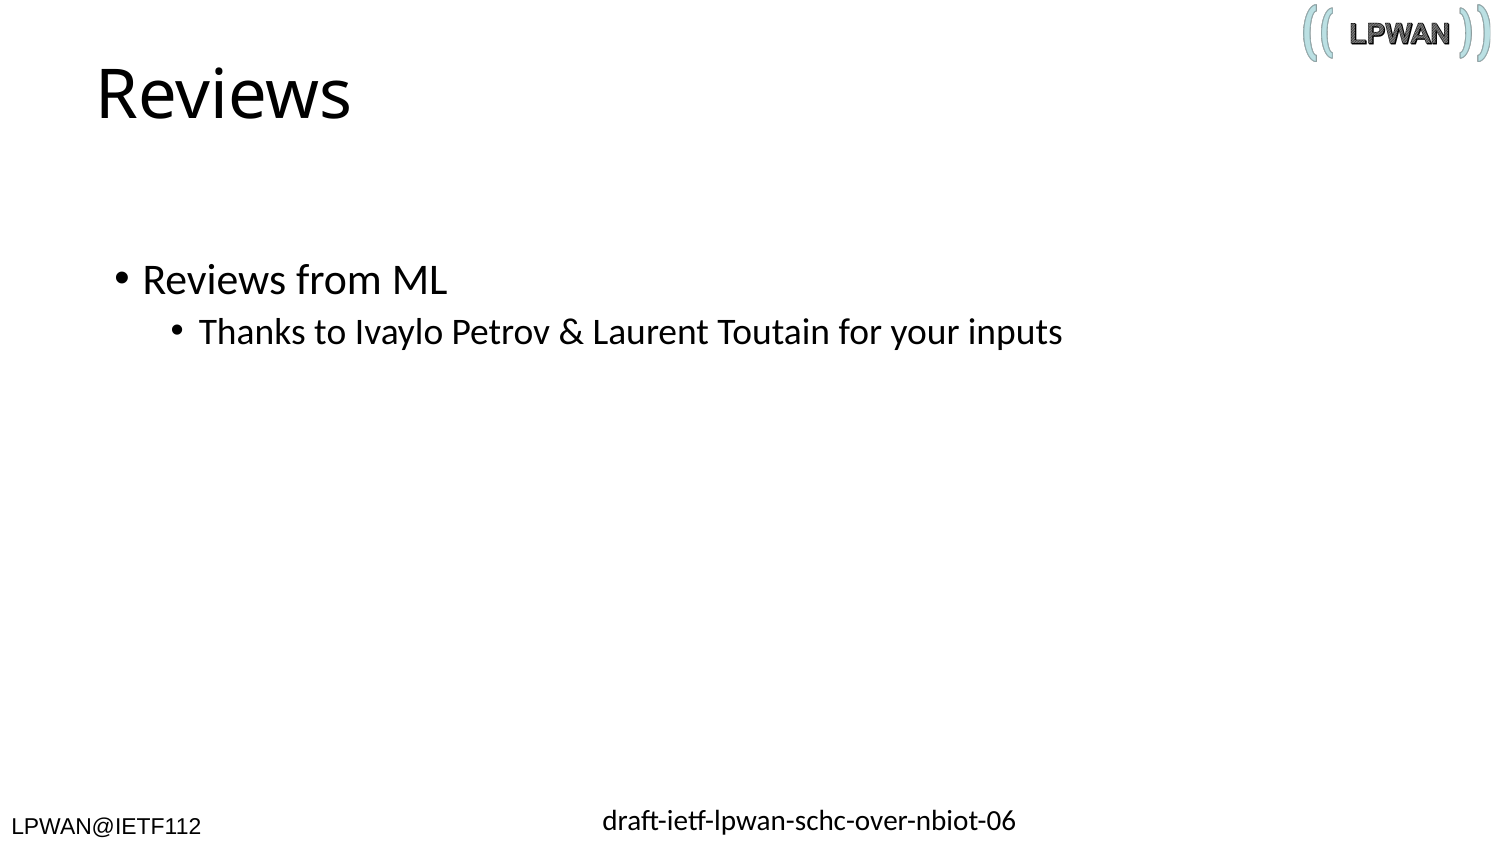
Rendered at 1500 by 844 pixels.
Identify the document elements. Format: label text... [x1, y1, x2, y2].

title Reviews [84, 14, 1378, 178]
list Reviews from ML Thanks to Ivaylo Petrov & Laurent Toutain for your inputs [103, 251, 1397, 760]
picture [1303, 4, 1491, 62]
text_box draft-ietf-lpwan-schc-over-nbiot-06 [587, 793, 1032, 844]
